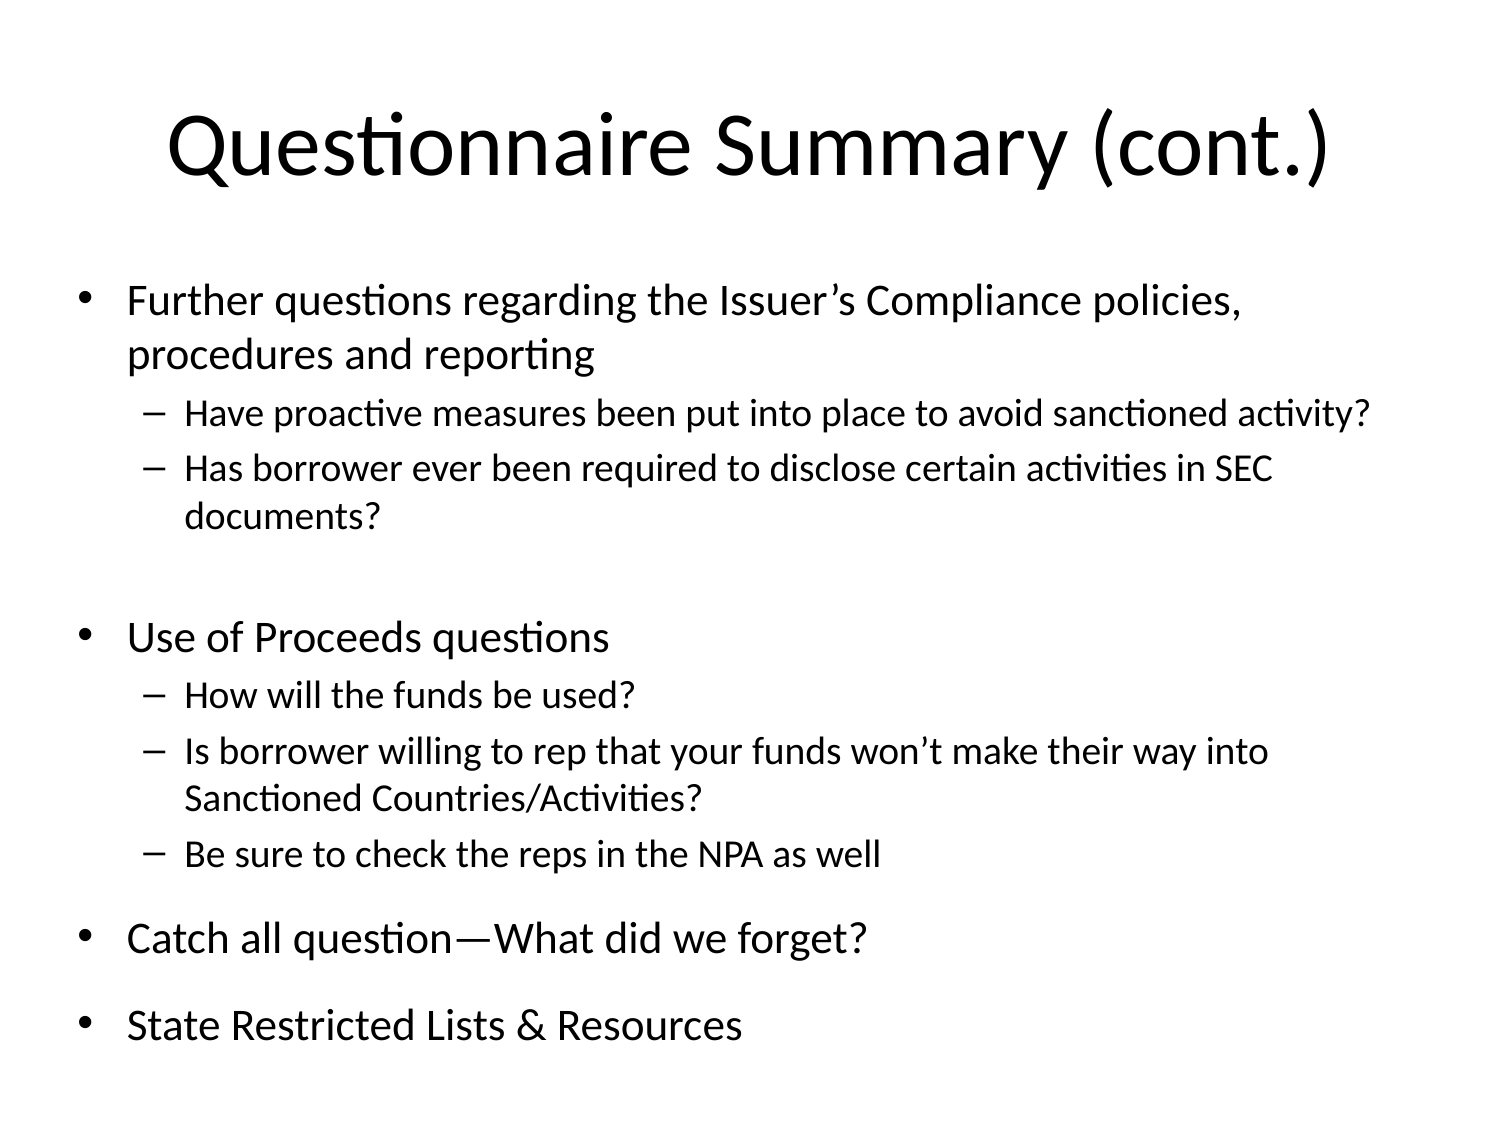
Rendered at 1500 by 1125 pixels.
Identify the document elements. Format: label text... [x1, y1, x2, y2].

list Further questions regarding the Issuer’s Compliance policies, procedures and reporting Have proactive measures been put into place to avoid sanctioned activity? Has borrower ever been required to disclose certain activities in SEC documents? Use of Proceeds questions How will the funds be used? Is borrower willing to rep that your funds won’t make their way into Sanctioned Countries/Activities? Be sure to check the reps in the NPA as well Catch all question—What did we forget? State Restricted Lists & Resources [62, 262, 1425, 1075]
title Questionnaire Summary (cont.) [75, 45, 1425, 233]
